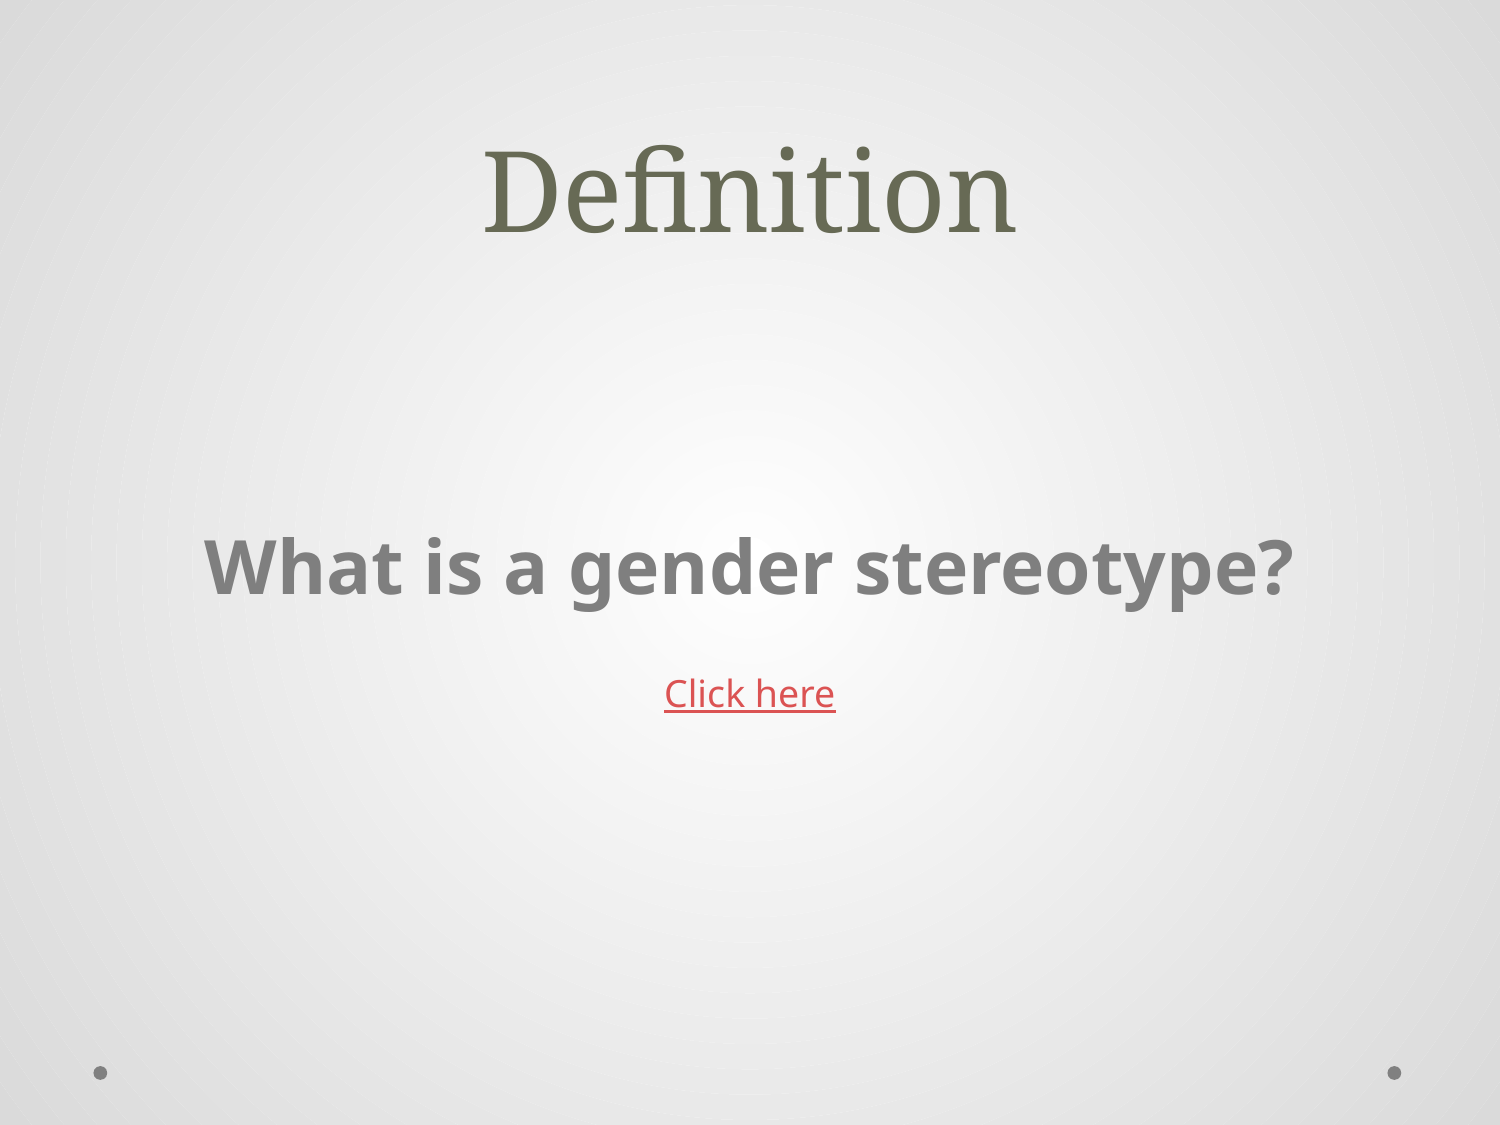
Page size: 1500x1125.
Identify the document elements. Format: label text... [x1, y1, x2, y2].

list What is a gender stereotype? Click here [74, 262, 1426, 1006]
title Definition [75, 0, 1425, 262]
